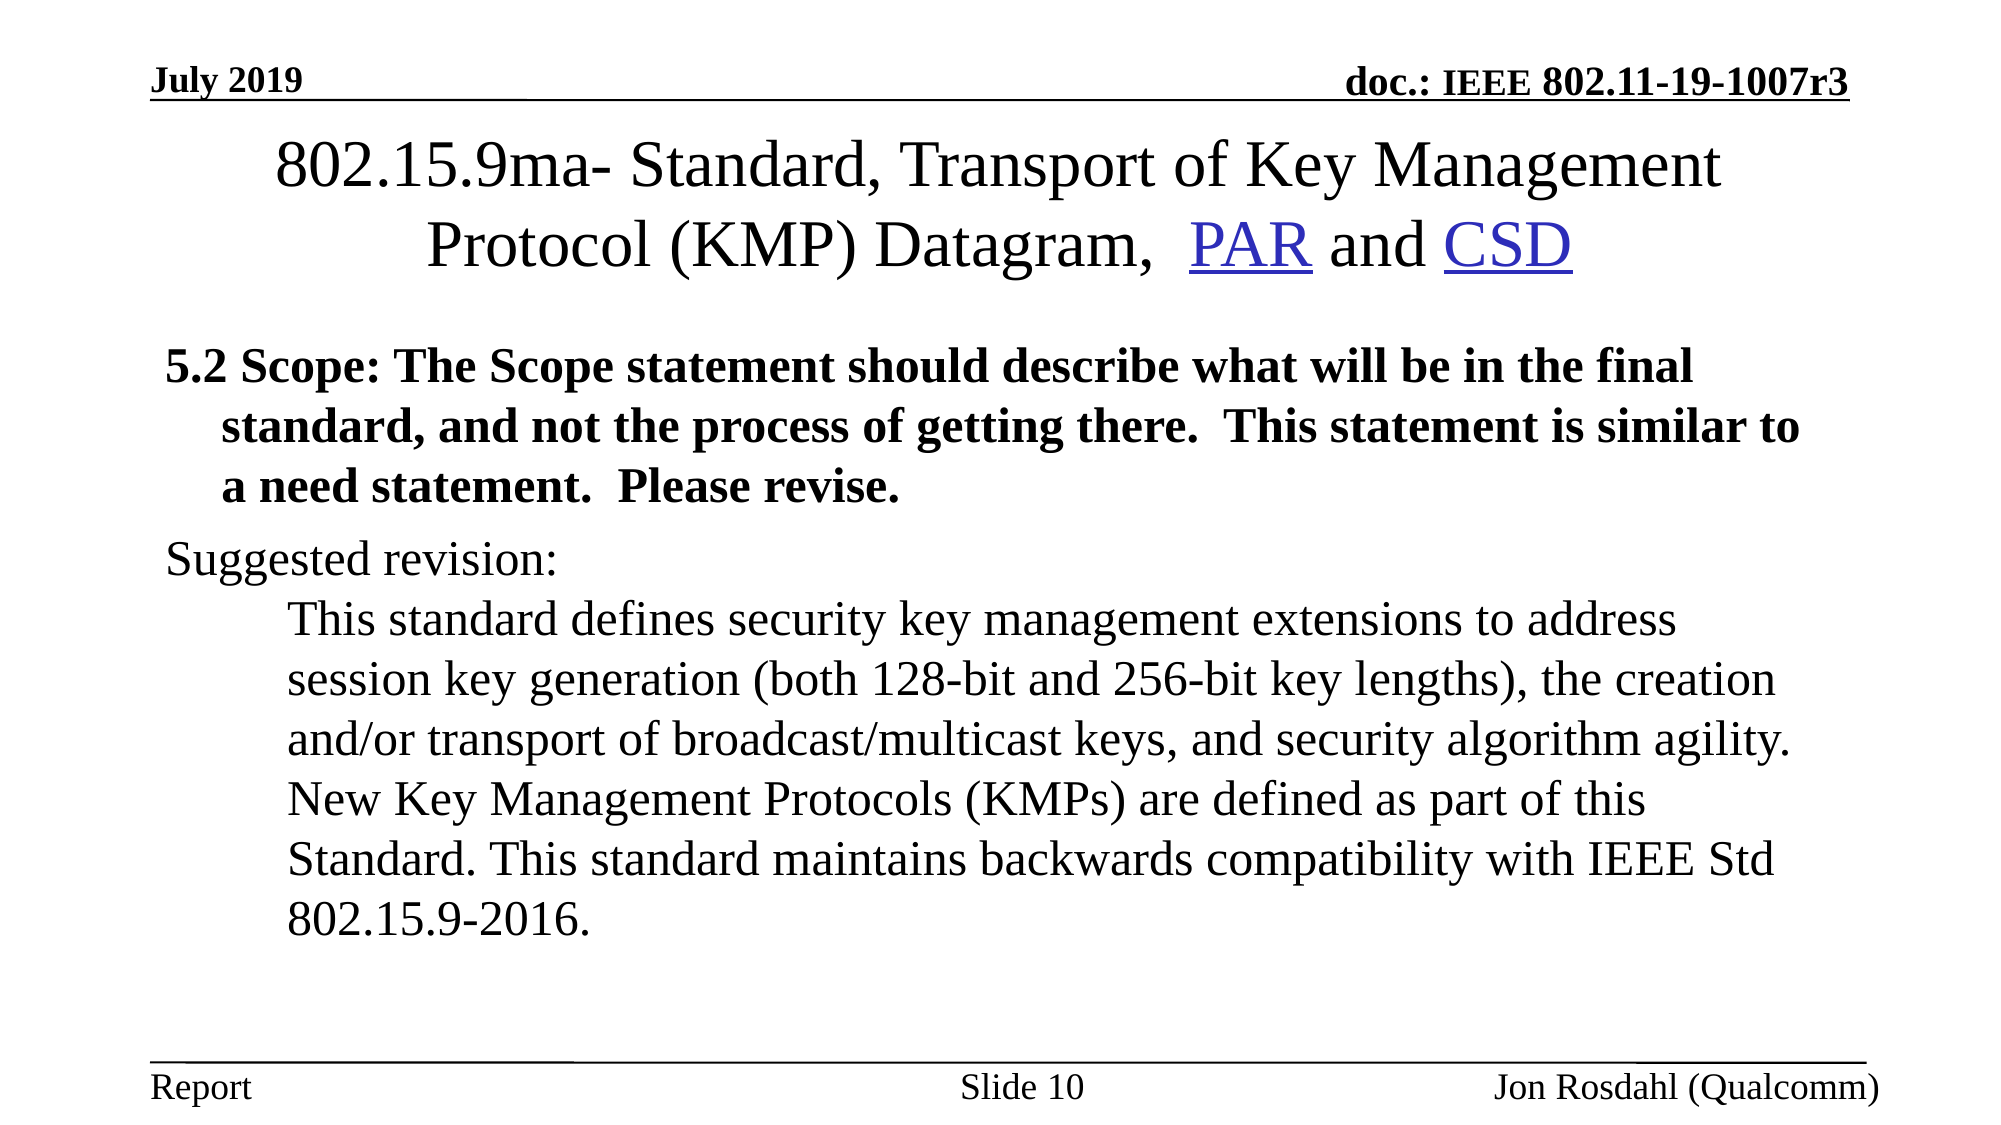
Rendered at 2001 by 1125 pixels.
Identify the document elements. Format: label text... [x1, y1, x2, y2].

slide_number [149, 49, 431, 100]
title 802.15.9ma- Standard, Transport of Key Management Protocol (KMP) Datagram, PAR and CSD [149, 112, 1850, 288]
list 5.2 Scope: The Scope statement should describe what will be in the final standard, and not the process of getting there. This statement is similar to a need statement. Please revise. Suggested revision: This standard defines security key management extensions to address session key generation (both 128-bit and 256-bit key lengths), the creation and/or transport of broadcast/multicast keys, and security algorithm agility. New Key Management Protocols (KMPs) are defined as part of this Standard. This standard maintains backwards compatibility with IEEE Std 802.15.9-2016. [149, 324, 1850, 1013]
slide_number Slide 10 [950, 1061, 1095, 1125]
footer Jon Rosdahl (Qualcomm) [1436, 1061, 1881, 1108]
